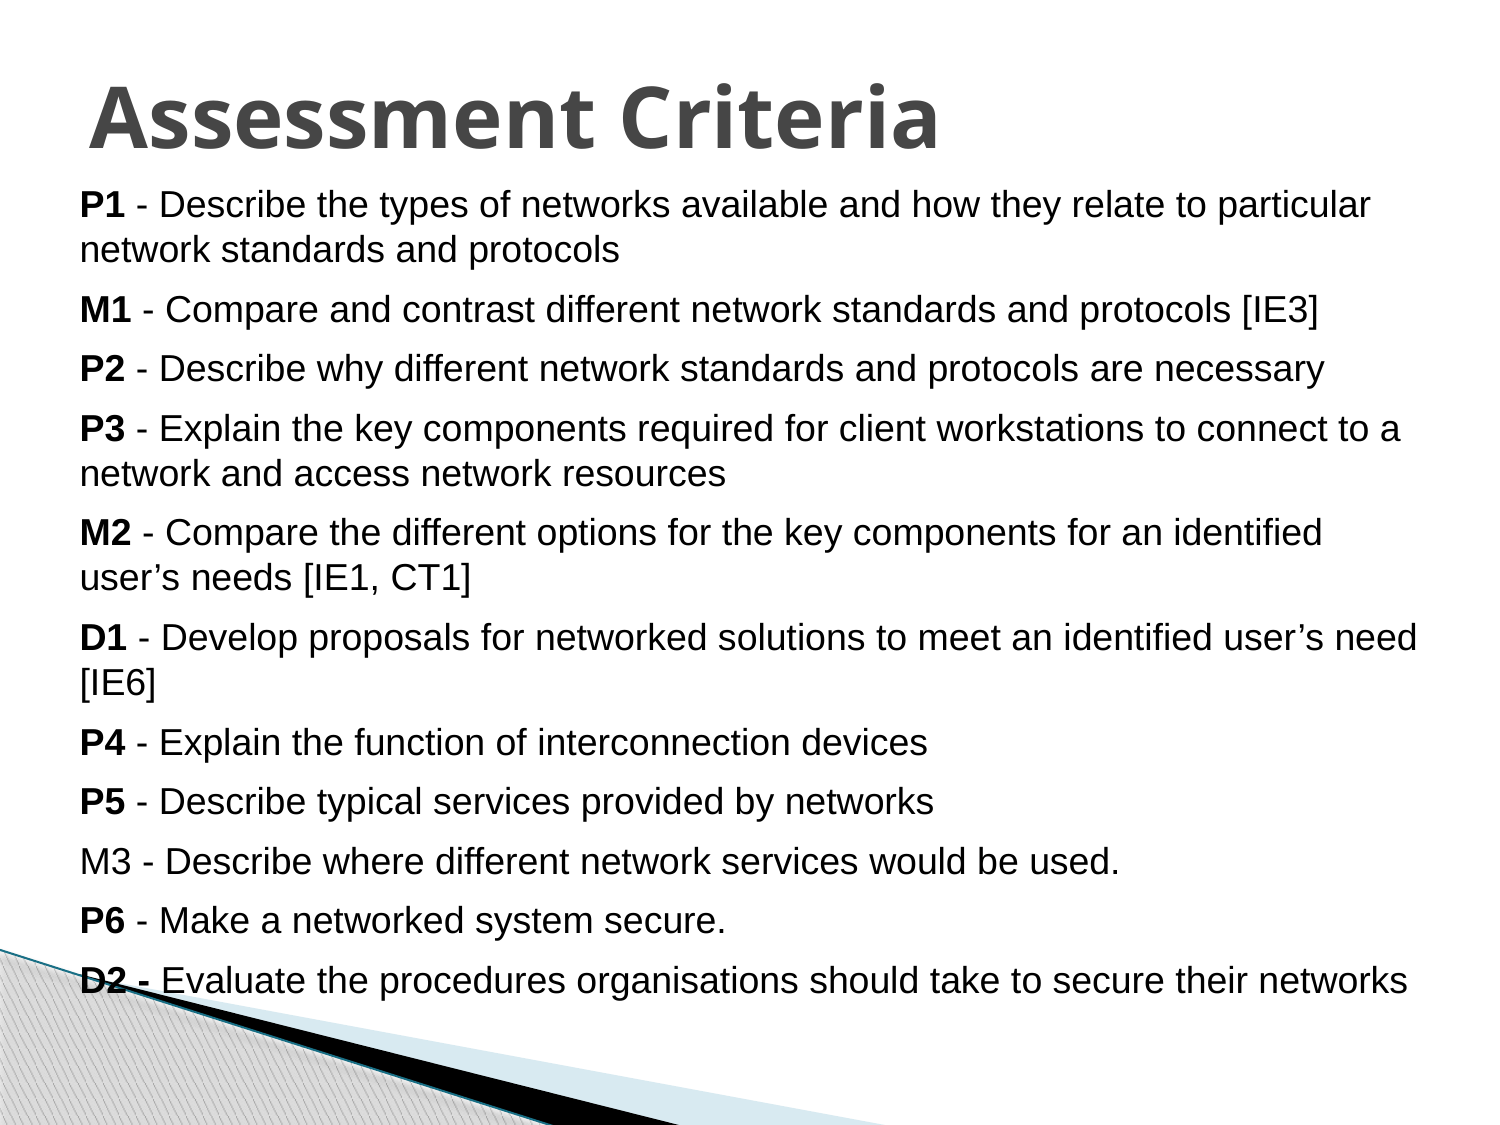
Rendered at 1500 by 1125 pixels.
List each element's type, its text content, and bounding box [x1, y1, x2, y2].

title Assessment Criteria [75, 45, 1425, 185]
list P1 - Describe the types of networks available and how they relate to particular network standards and protocols M1 - Compare and contrast different network standards and protocols [IE3] P2 - Describe why different network standards and protocols are necessary P3 - Explain the key components required for client workstations to connect to a network and access network resources M2 - Compare the different options for the key components for an identified user’s needs [IE1, CT1] D1 - Develop proposals for networked solutions to meet an identified user’s need [IE6] P4 - Explain the function of interconnection devices P5 - Describe typical services provided by networks M3 - Describe where different network services would be used. P6 - Make a networked system secure. D2 - Evaluate the procedures organisations should take to secure their networks [64, 172, 1447, 1059]
